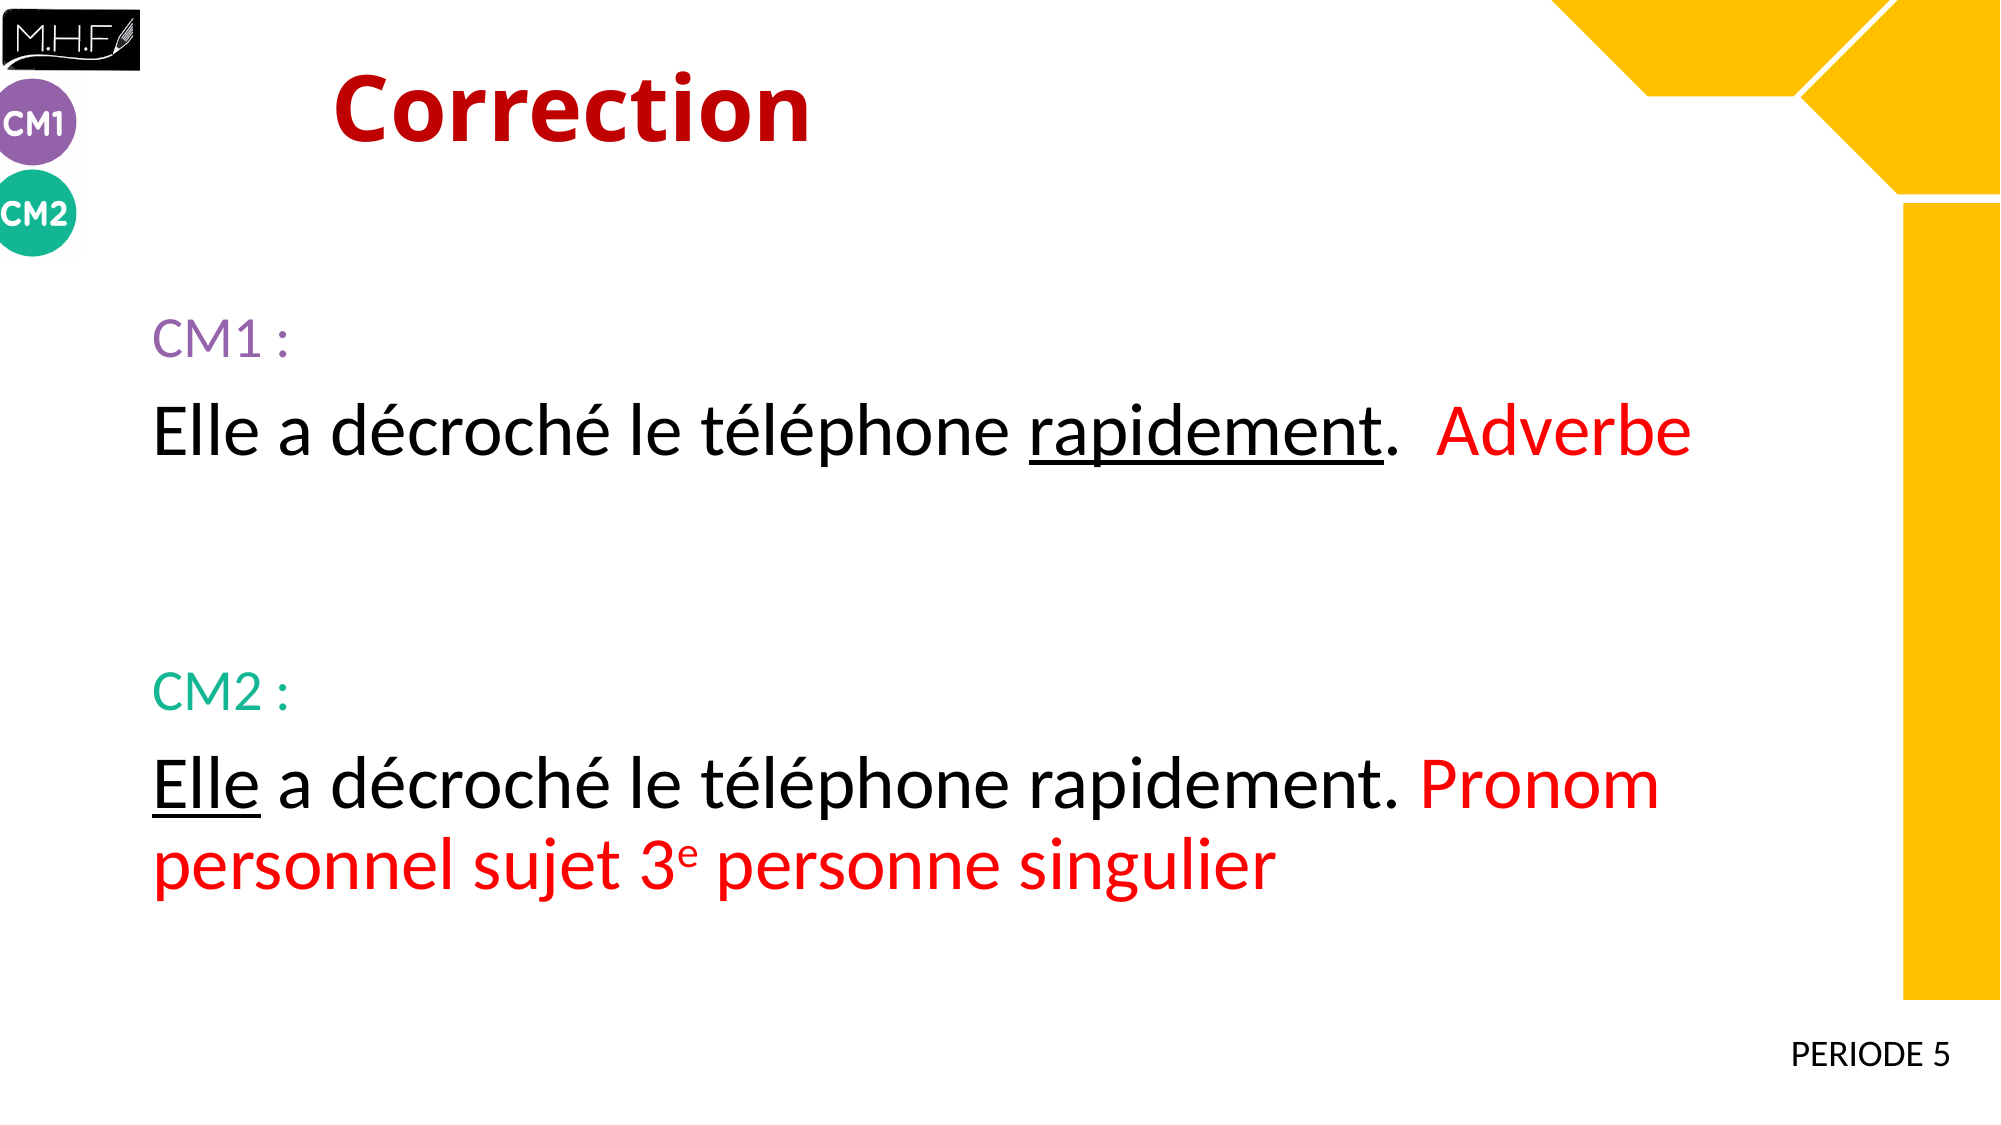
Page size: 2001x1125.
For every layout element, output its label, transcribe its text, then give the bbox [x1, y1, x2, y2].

title Correction [316, 3, 1863, 221]
text_box PERIODE 5 [1362, 1021, 1967, 1125]
picture [0, 7, 140, 259]
text_box [1549, 0, 1892, 98]
text_box [1799, 0, 2000, 196]
list CM1 : Elle a décroché le téléphone rapidement. Adverbe CM2 : Elle a décroché le téléphone rapidement. Pronom personnel sujet 3e personne singulier [137, 299, 1863, 1014]
text_box [1902, 202, 2000, 1001]
